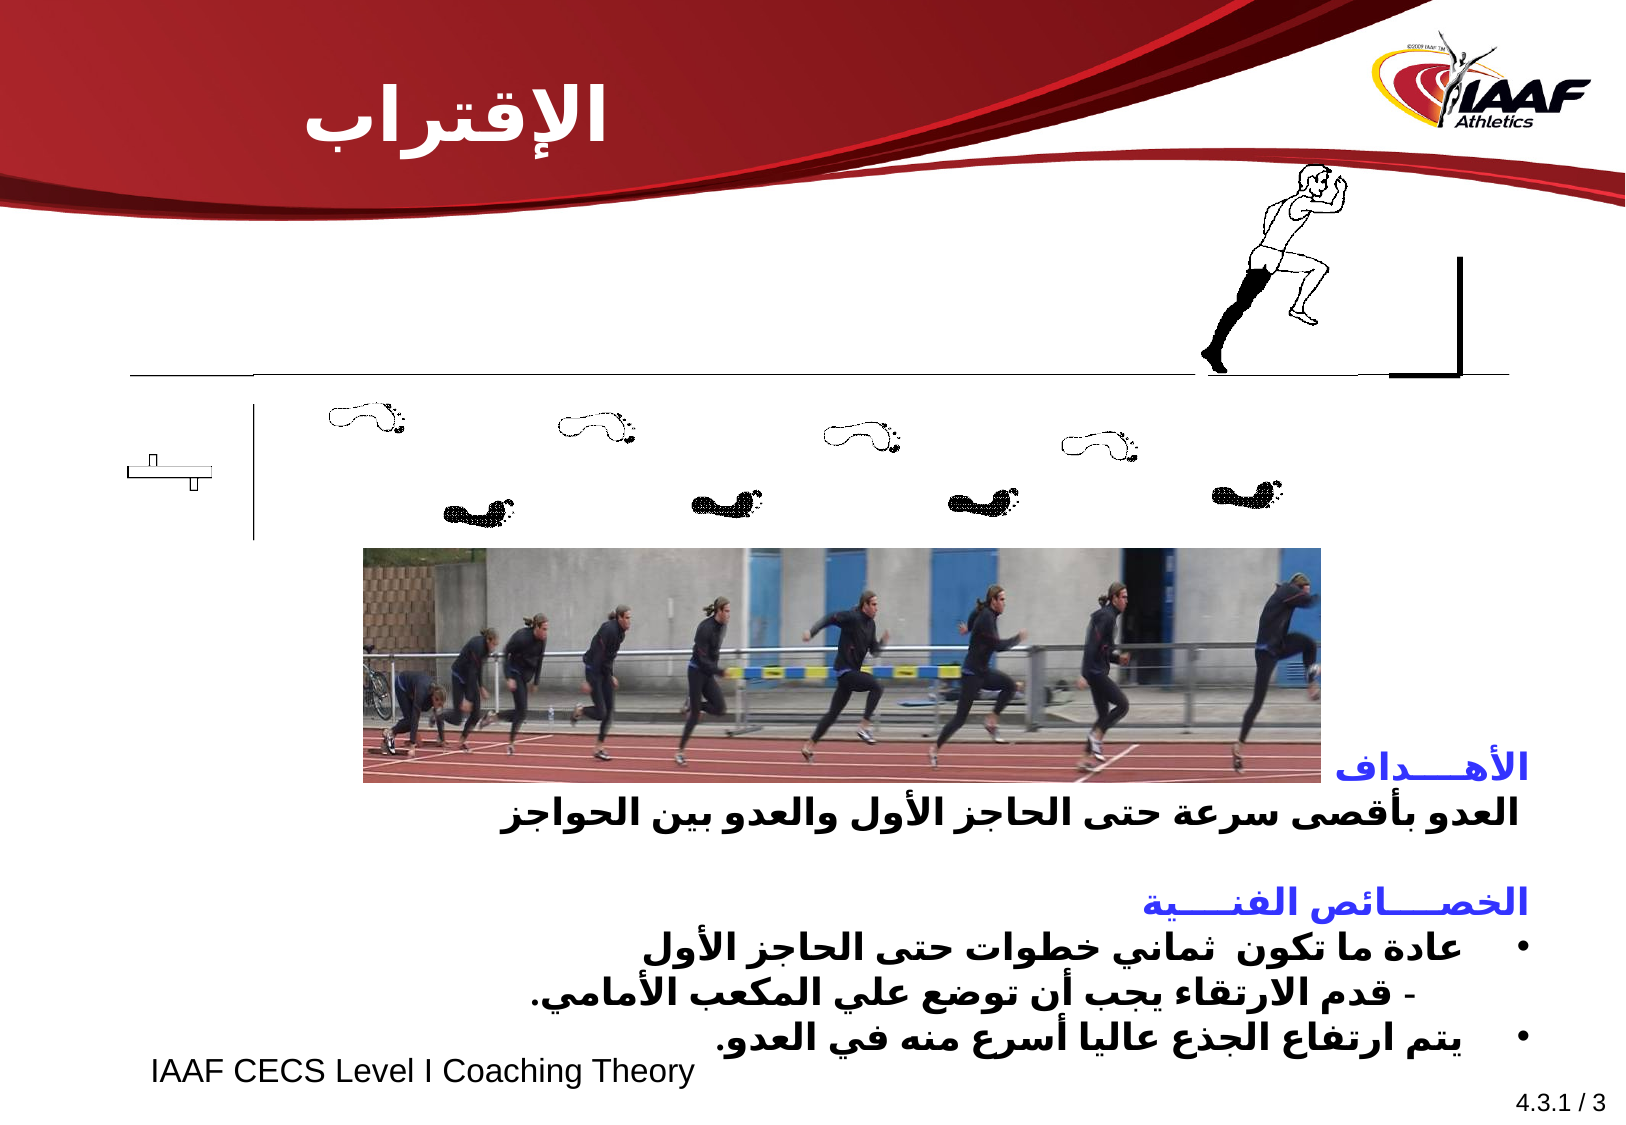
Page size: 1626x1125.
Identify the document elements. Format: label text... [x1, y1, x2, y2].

text_box 4.3.1 / 3 [1497, 1079, 1625, 1125]
text_box IAAF CECS Level I Coaching Theory [68, 1042, 779, 1071]
title الإقتراب [71, 66, 843, 162]
picture [0, 0, 1626, 1125]
text_box الأهــــداف العدو بأقصى سرعة حتى الحاجز الأول والعدو بين الحواجز الخصــــائص الفنــــية عادة ما تكون ثماني خطوات حتى الحاجز الأول - قدم الارتقاء يجب أن توضع علي المكعب الأمامي. يتم ارتفاع الجذع عاليا أسرع منه في العدو. [127, 735, 1545, 1066]
